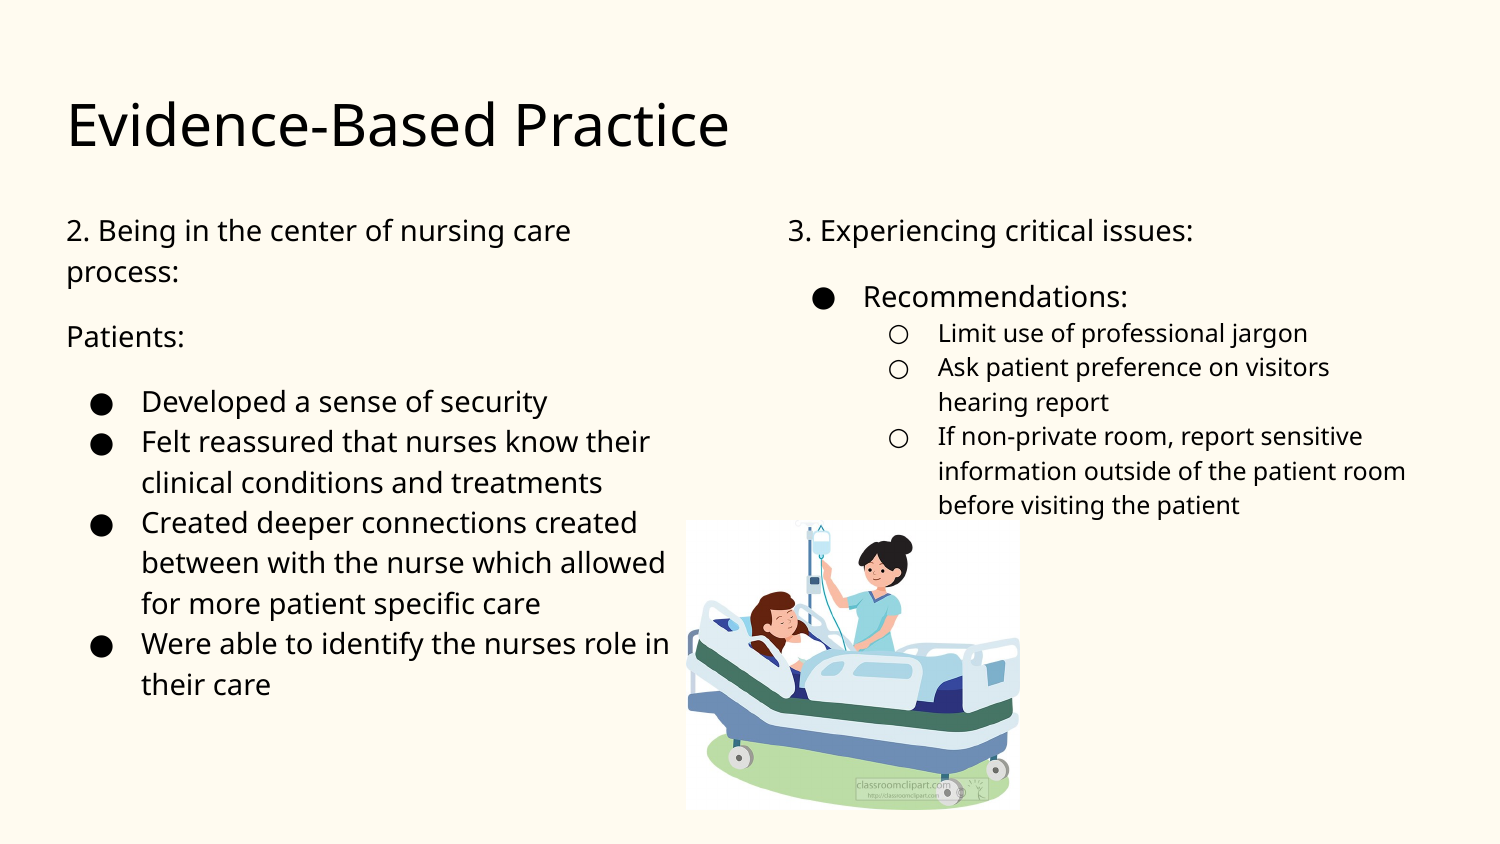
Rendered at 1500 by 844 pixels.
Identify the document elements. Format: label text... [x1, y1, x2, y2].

list 3. Experiencing critical issues: Recommendations: Limit use of professional jargon Ask patient preference on visitors hearing report If non-private room, report sensitive information outside of the patient room before visiting the patient [772, 192, 1430, 750]
title Evidence-Based Practice [51, 72, 1449, 174]
picture [685, 520, 1020, 810]
list 2. Being in the center of nursing care process: Patients: Developed a sense of security Felt reassured that nurses know their clinical conditions and treatments Created deeper connections created between with the nurse which allowed for more patient specific care Were able to identify the nurses role in their care [51, 192, 708, 816]
